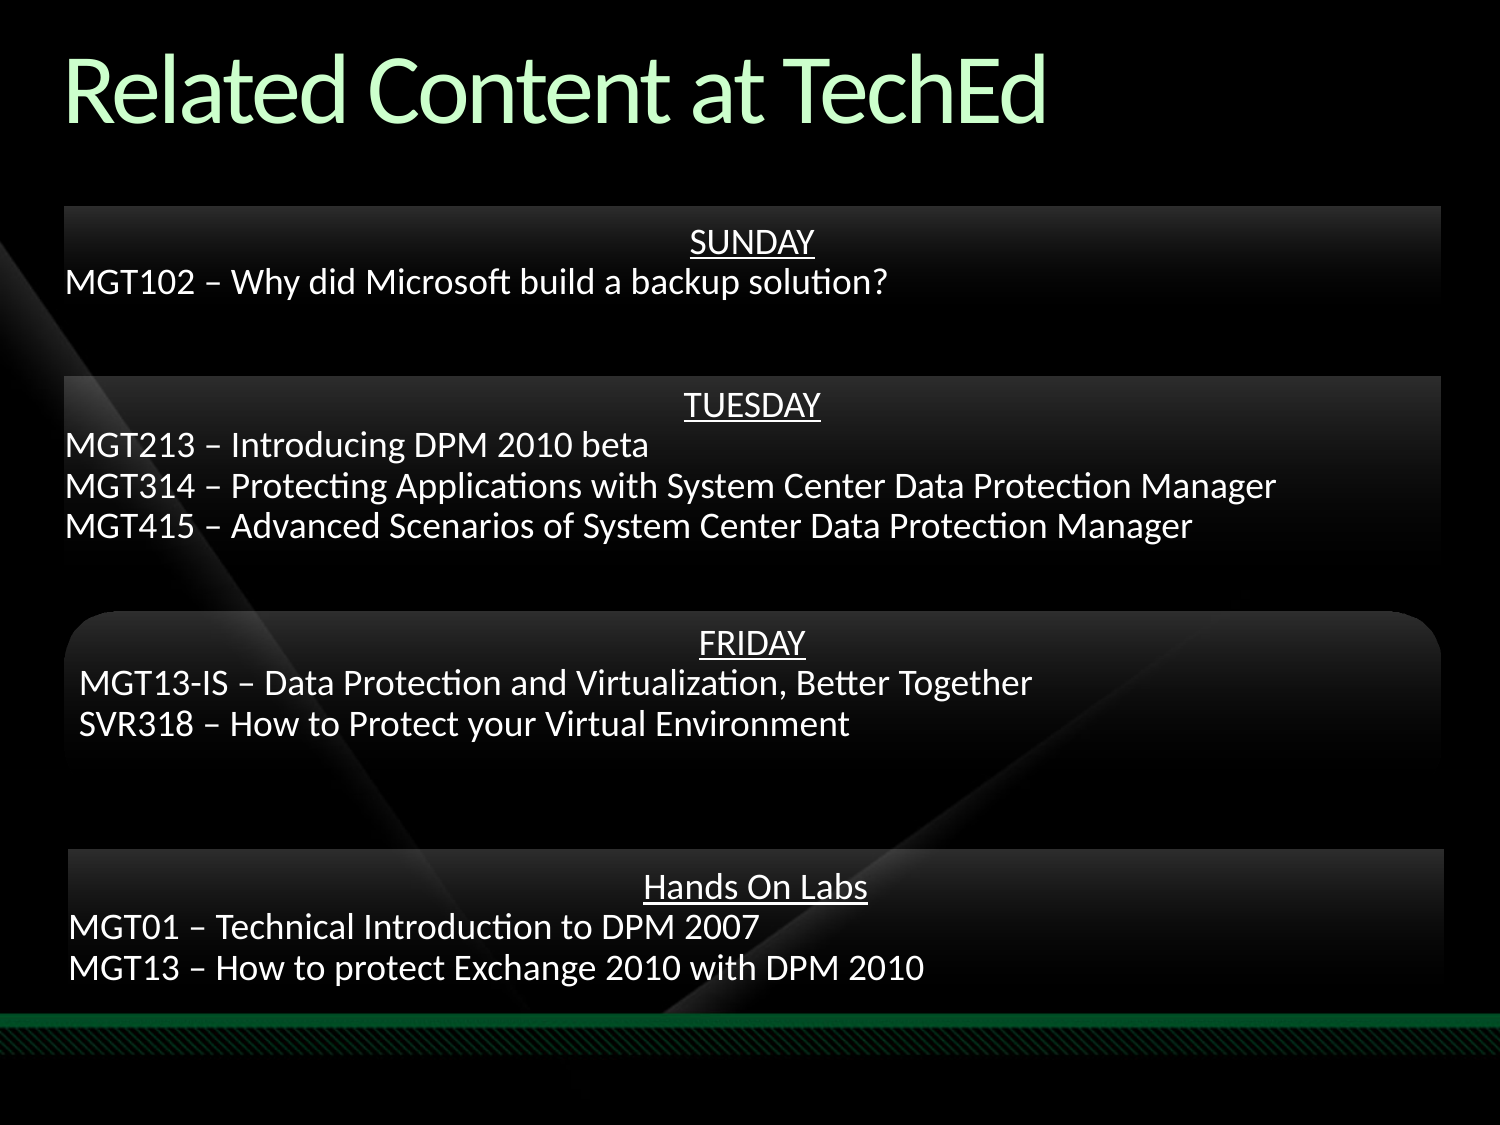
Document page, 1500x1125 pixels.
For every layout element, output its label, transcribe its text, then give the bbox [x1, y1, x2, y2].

title Related Content at TechEd [62, 37, 1437, 147]
text_box FRIDAY MGT13-IS – Data Protection and Virtualization, Better Together SVR318 – How to Protect your Virtual Environment [64, 611, 1441, 796]
list TUESDAY MGT213 – Introducing DPM 2010 beta MGT314 – Protecting Applications with System Center Data Protection Manager MGT415 – Advanced Scenarios of System Center Data Protection Manager [64, 376, 1441, 597]
picture [0, 0, 1500, 1125]
list Hands On Labs MGT01 – Technical Introduction to DPM 2007 MGT13 – How to protect Exchange 2010 with DPM 2010 [67, 849, 1444, 1007]
list SUNDAY MGT102 – Why did Microsoft build a backup solution? [64, 206, 1441, 320]
